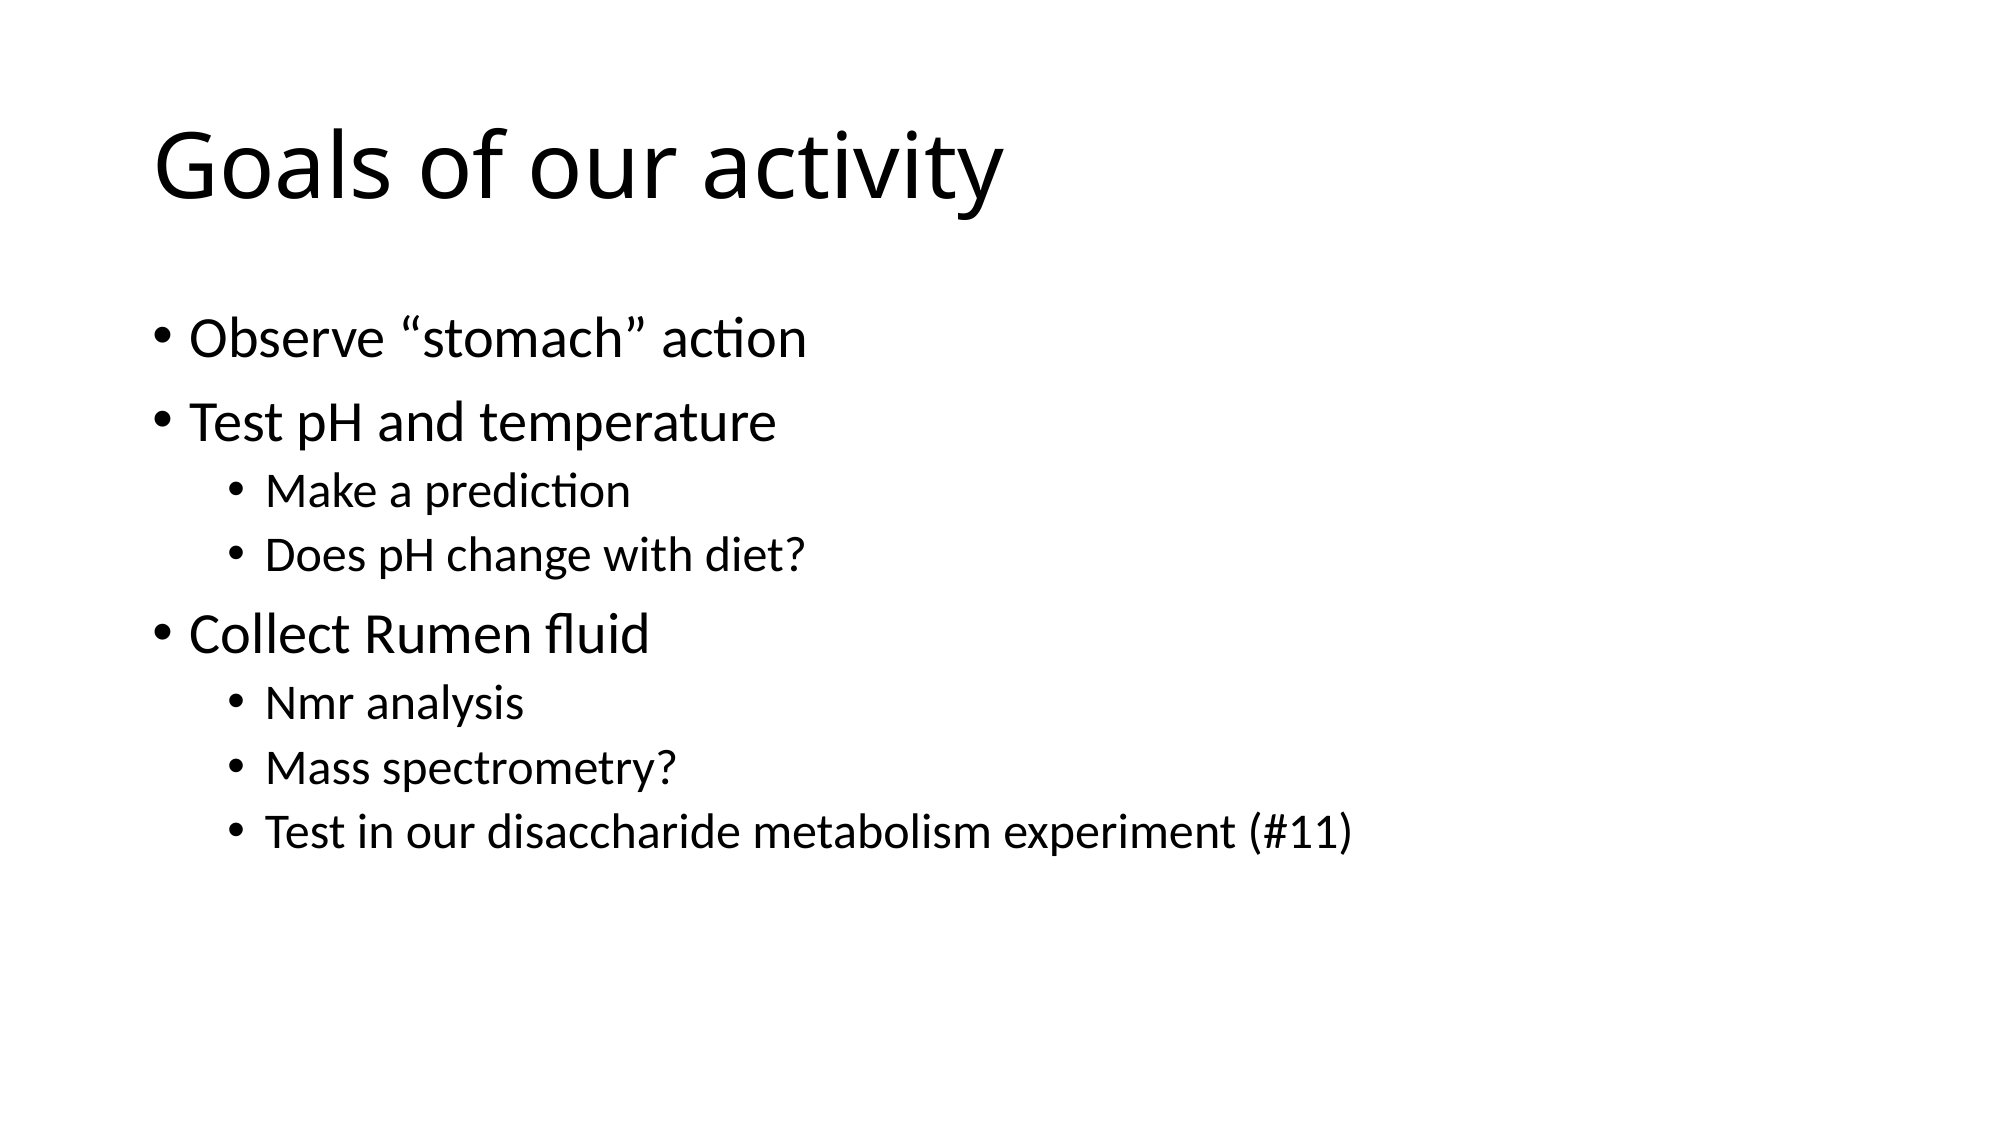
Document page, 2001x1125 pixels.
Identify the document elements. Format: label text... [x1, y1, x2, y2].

title Goals of our activity [137, 59, 1863, 278]
list Observe “stomach” action Test pH and temperature Make a prediction Does pH change with diet? Collect Rumen fluid Nmr analysis Mass spectrometry? Test in our disaccharide metabolism experiment (#11) [137, 299, 1863, 1014]
